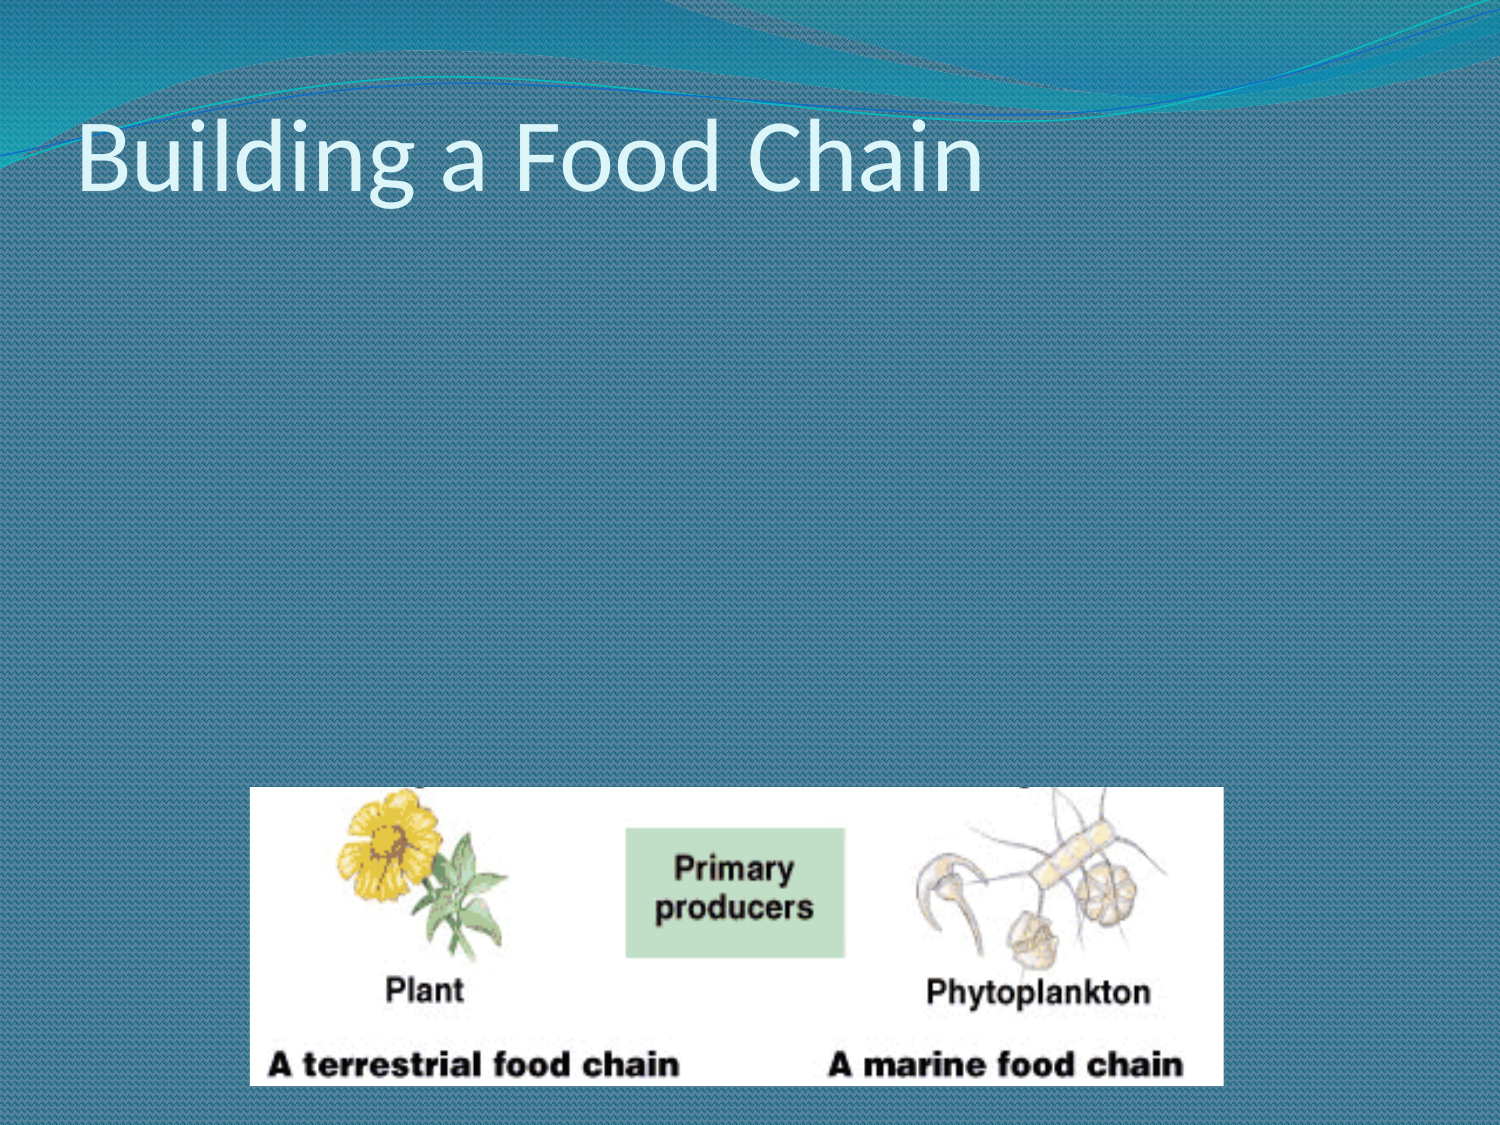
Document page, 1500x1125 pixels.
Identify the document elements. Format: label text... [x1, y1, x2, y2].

picture [249, 787, 1224, 1087]
title Building a Food Chain [75, 24, 1425, 213]
